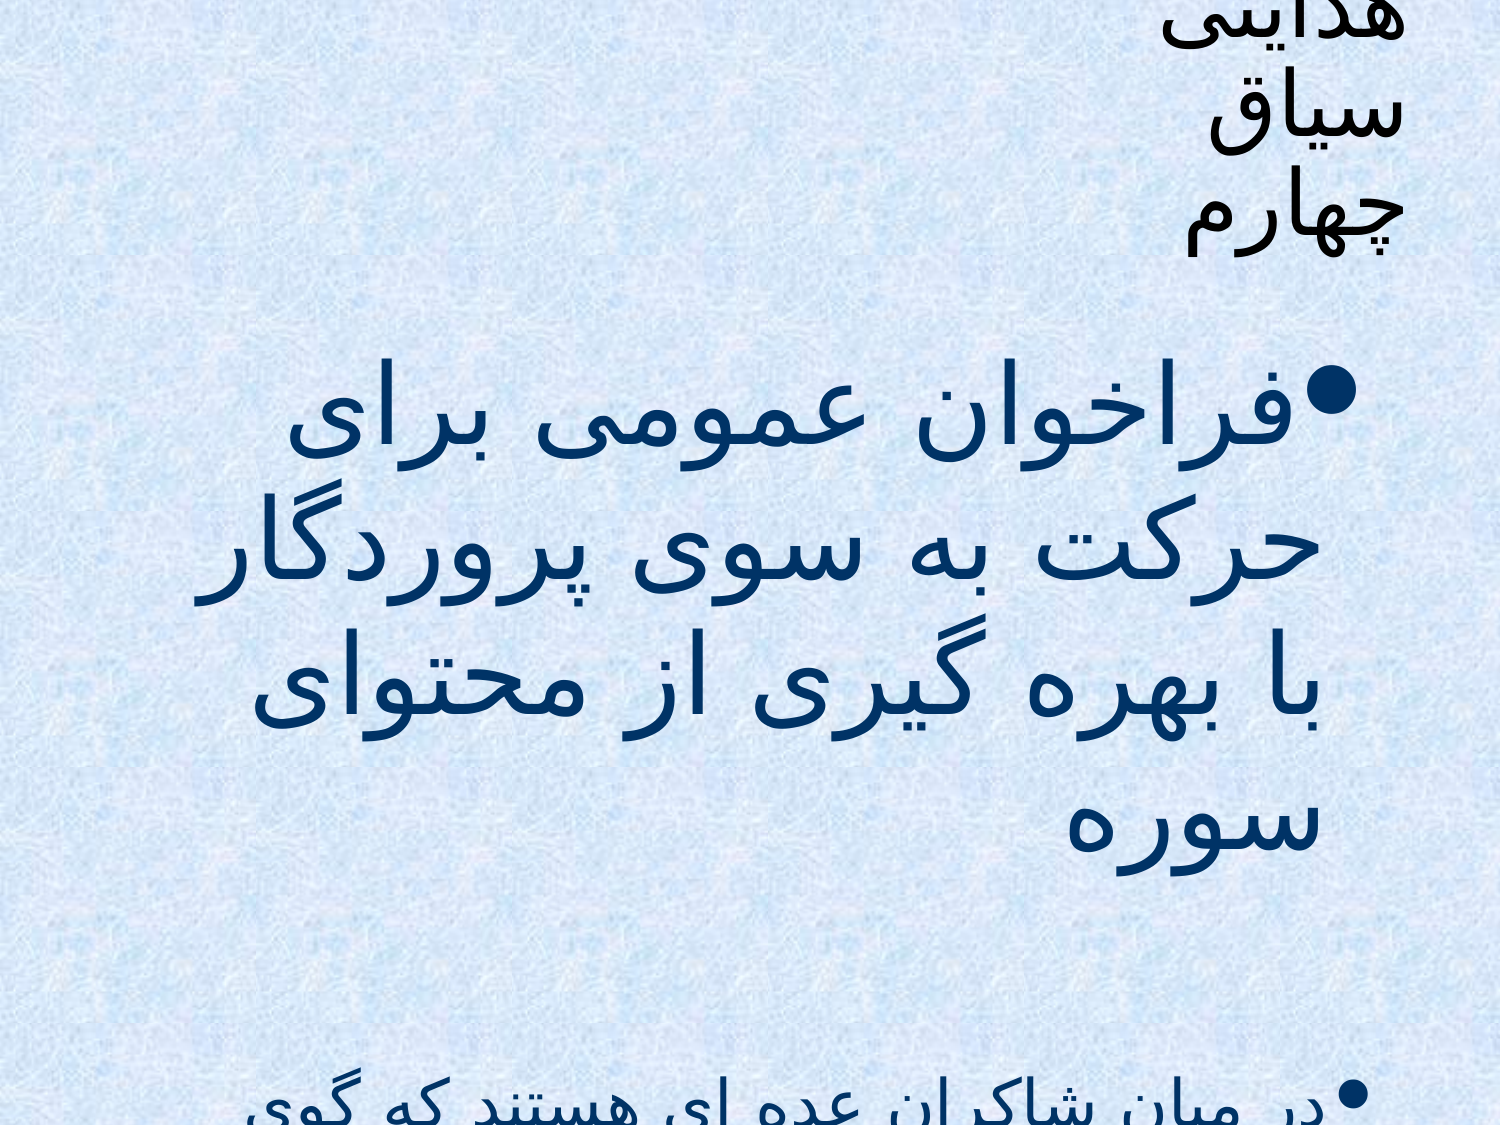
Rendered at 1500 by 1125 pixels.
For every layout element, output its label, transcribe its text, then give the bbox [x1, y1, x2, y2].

title جهت هدایتی سیاق چهارم [999, 124, 1426, 263]
list فراخوان عمومی برای حرکت به سوی پروردگار با بهره گیری از محتوای سوره در میان شاکران عده ای هستند که گوی سبقت را از دیگران ربوده و به عنوان عبادالله مفتخر شده اند که بقیه شاکران باید با الگو قرار دادن آنها مسیر درست را بپیمایند، همچنین ناسپاسان مقابل هدایت گری رسول با قرآن ایستاده و تلاش دارند ایشان را به انفعال بکشند که رسول (و پیروانش) باید به پشتوانه وحیانی بودن قرآن صبر پیشه کرده و از آنها اطاعت نکند همه اینها پند است تا انسانها با استفاده از آن راه درست حرکت به سوی پروردگار را انتخاب کنند. [99, 324, 1400, 1125]
picture [0, 0, 1500, 1125]
